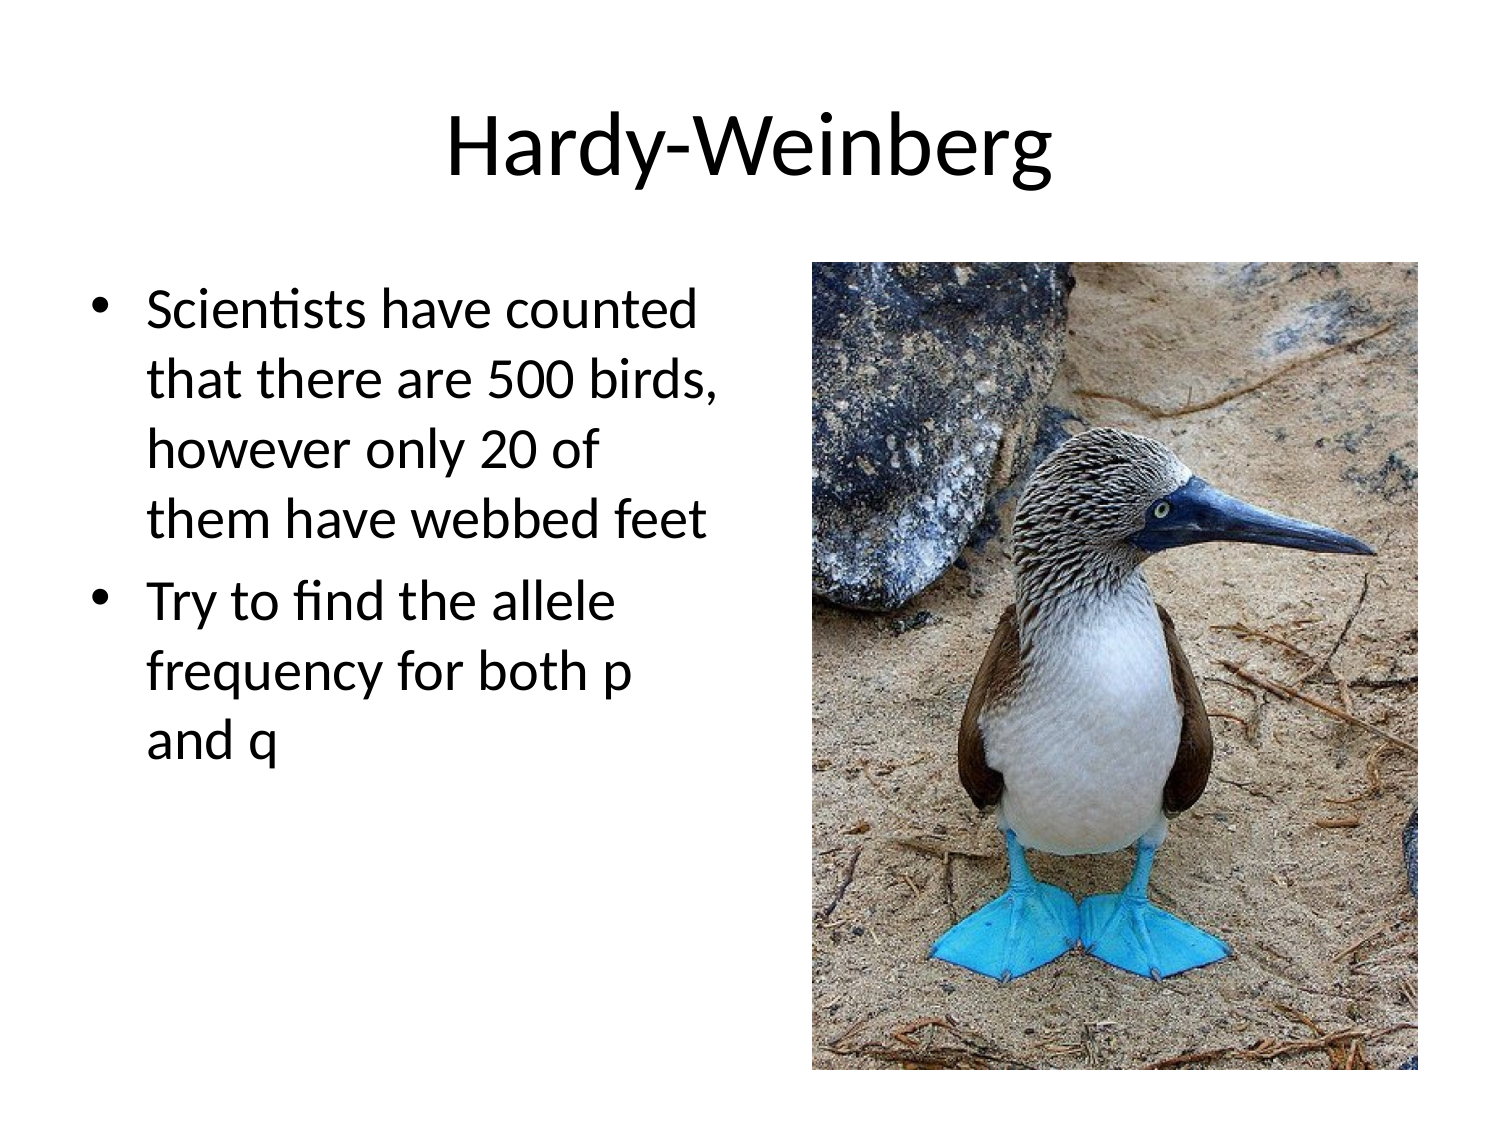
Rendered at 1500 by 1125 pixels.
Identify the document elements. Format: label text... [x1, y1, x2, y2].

title Hardy-Weinberg [75, 45, 1425, 233]
picture [812, 262, 1419, 1070]
list Scientists have counted that there are 500 birds, however only 20 of them have webbed feet Try to find the allele frequency for both p and q [75, 262, 738, 1005]
